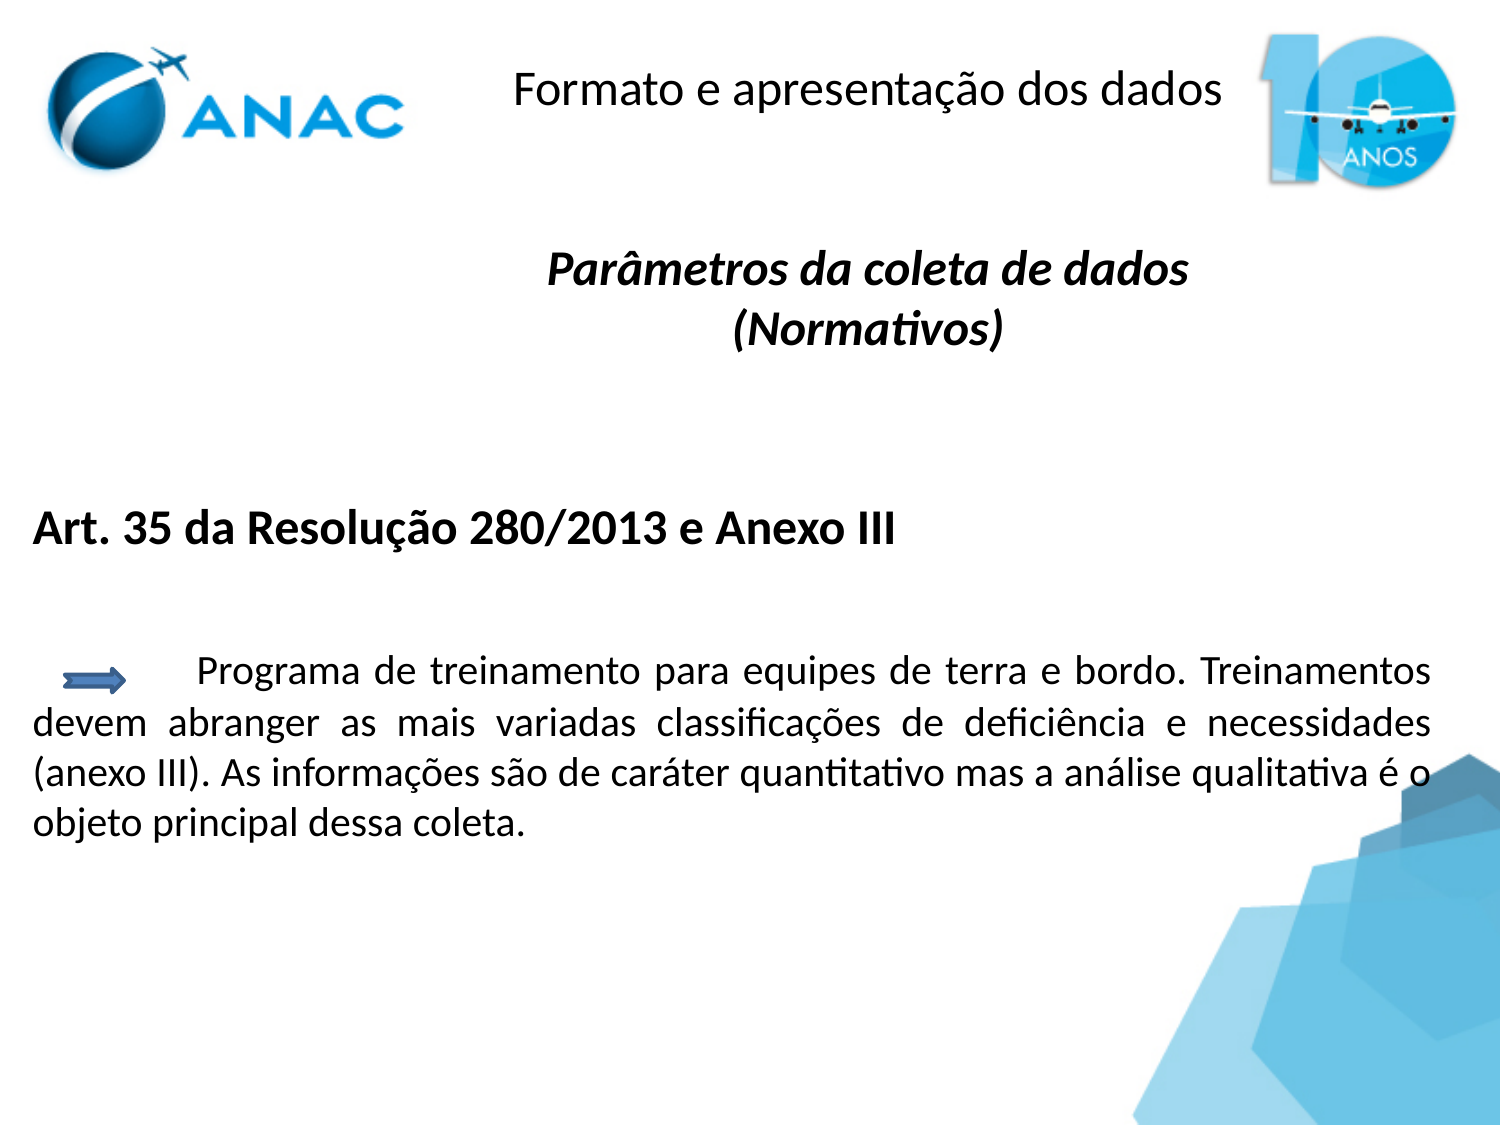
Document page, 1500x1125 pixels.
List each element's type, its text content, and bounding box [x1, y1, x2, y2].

text_box Formato e apresentação dos dados Parâmetros da coleta de dados (Normativos) [490, 48, 1247, 423]
text_box [62, 666, 126, 695]
list Art. 35 da Resolução 280/2013 e Anexo III Programa de treinamento para equipes de terra e bordo. Treinamentos devem abranger as mais variadas classificações de deficiência e necessidades (anexo III). As informações são de caráter quantitativo mas a análise qualitativa é o objeto principal dessa coleta. [17, 426, 1448, 1094]
picture [0, 0, 1500, 1125]
